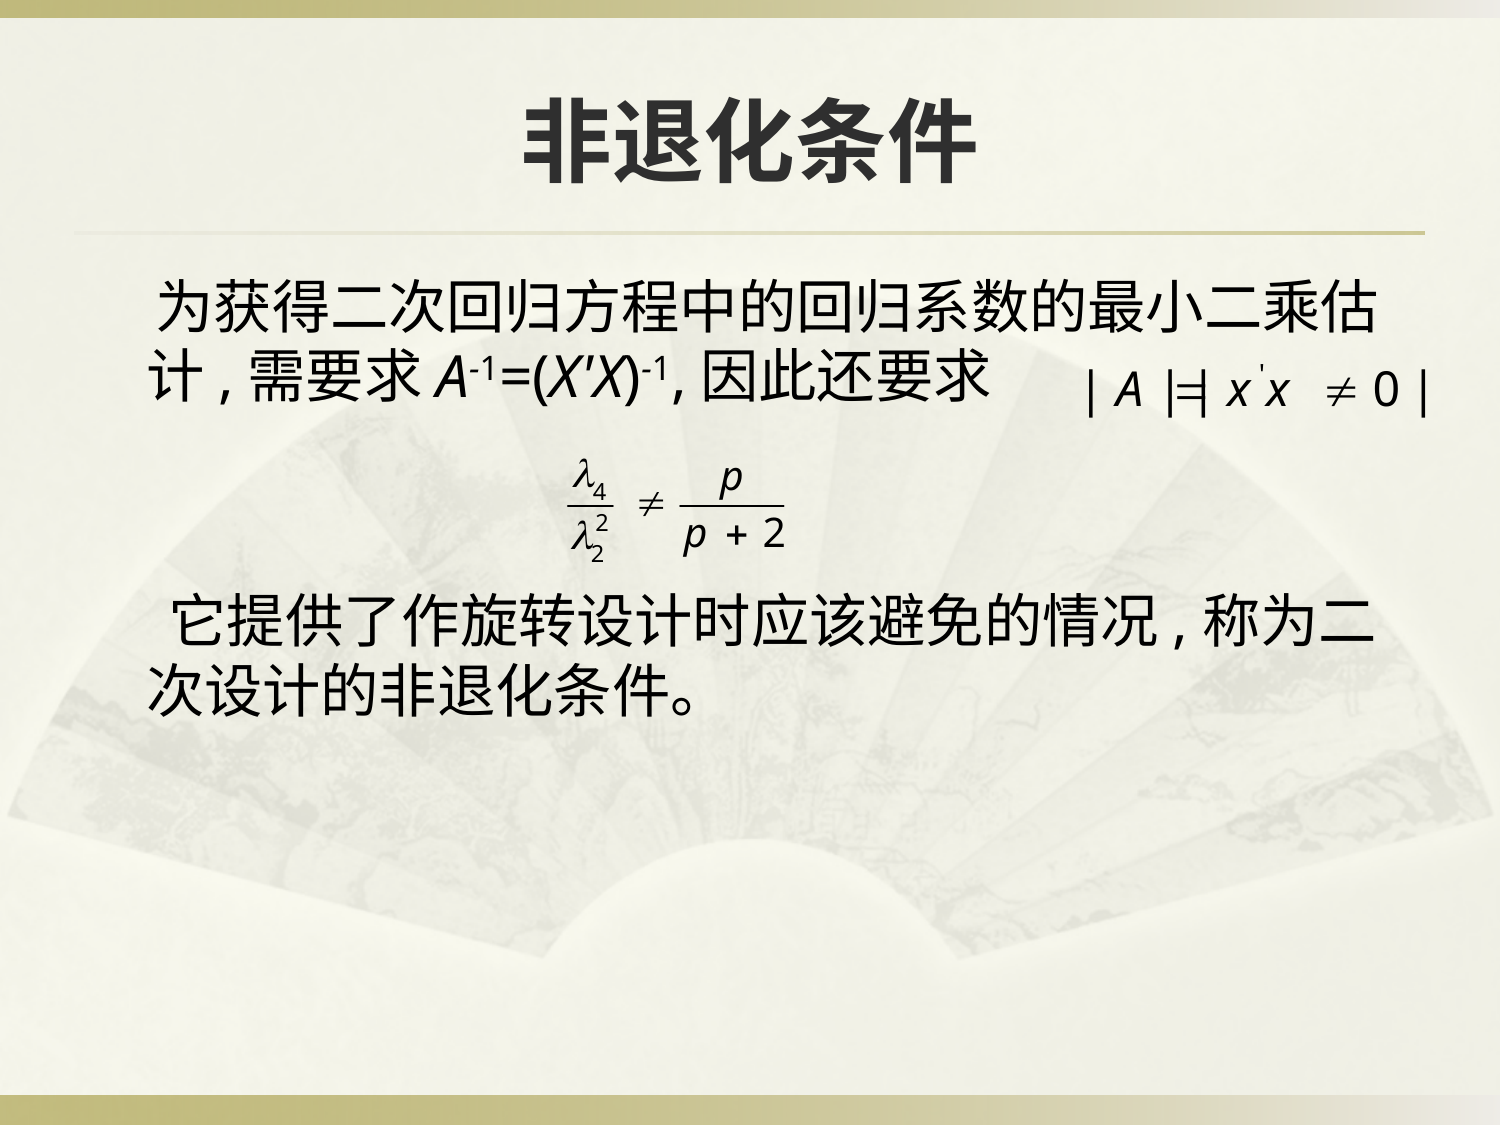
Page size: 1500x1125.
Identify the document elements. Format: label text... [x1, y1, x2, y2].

title 非退化条件 [75, 45, 1425, 233]
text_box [560, 443, 794, 571]
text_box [1080, 349, 1433, 423]
list 为获得二次回归方程中的回归系数的最小二乘估计,需要求A-1=(X'X)-1,因此还要求 它提供了作旋转设计时应该避免的情况,称为二次设计的非退化条件。 [75, 262, 1425, 1032]
